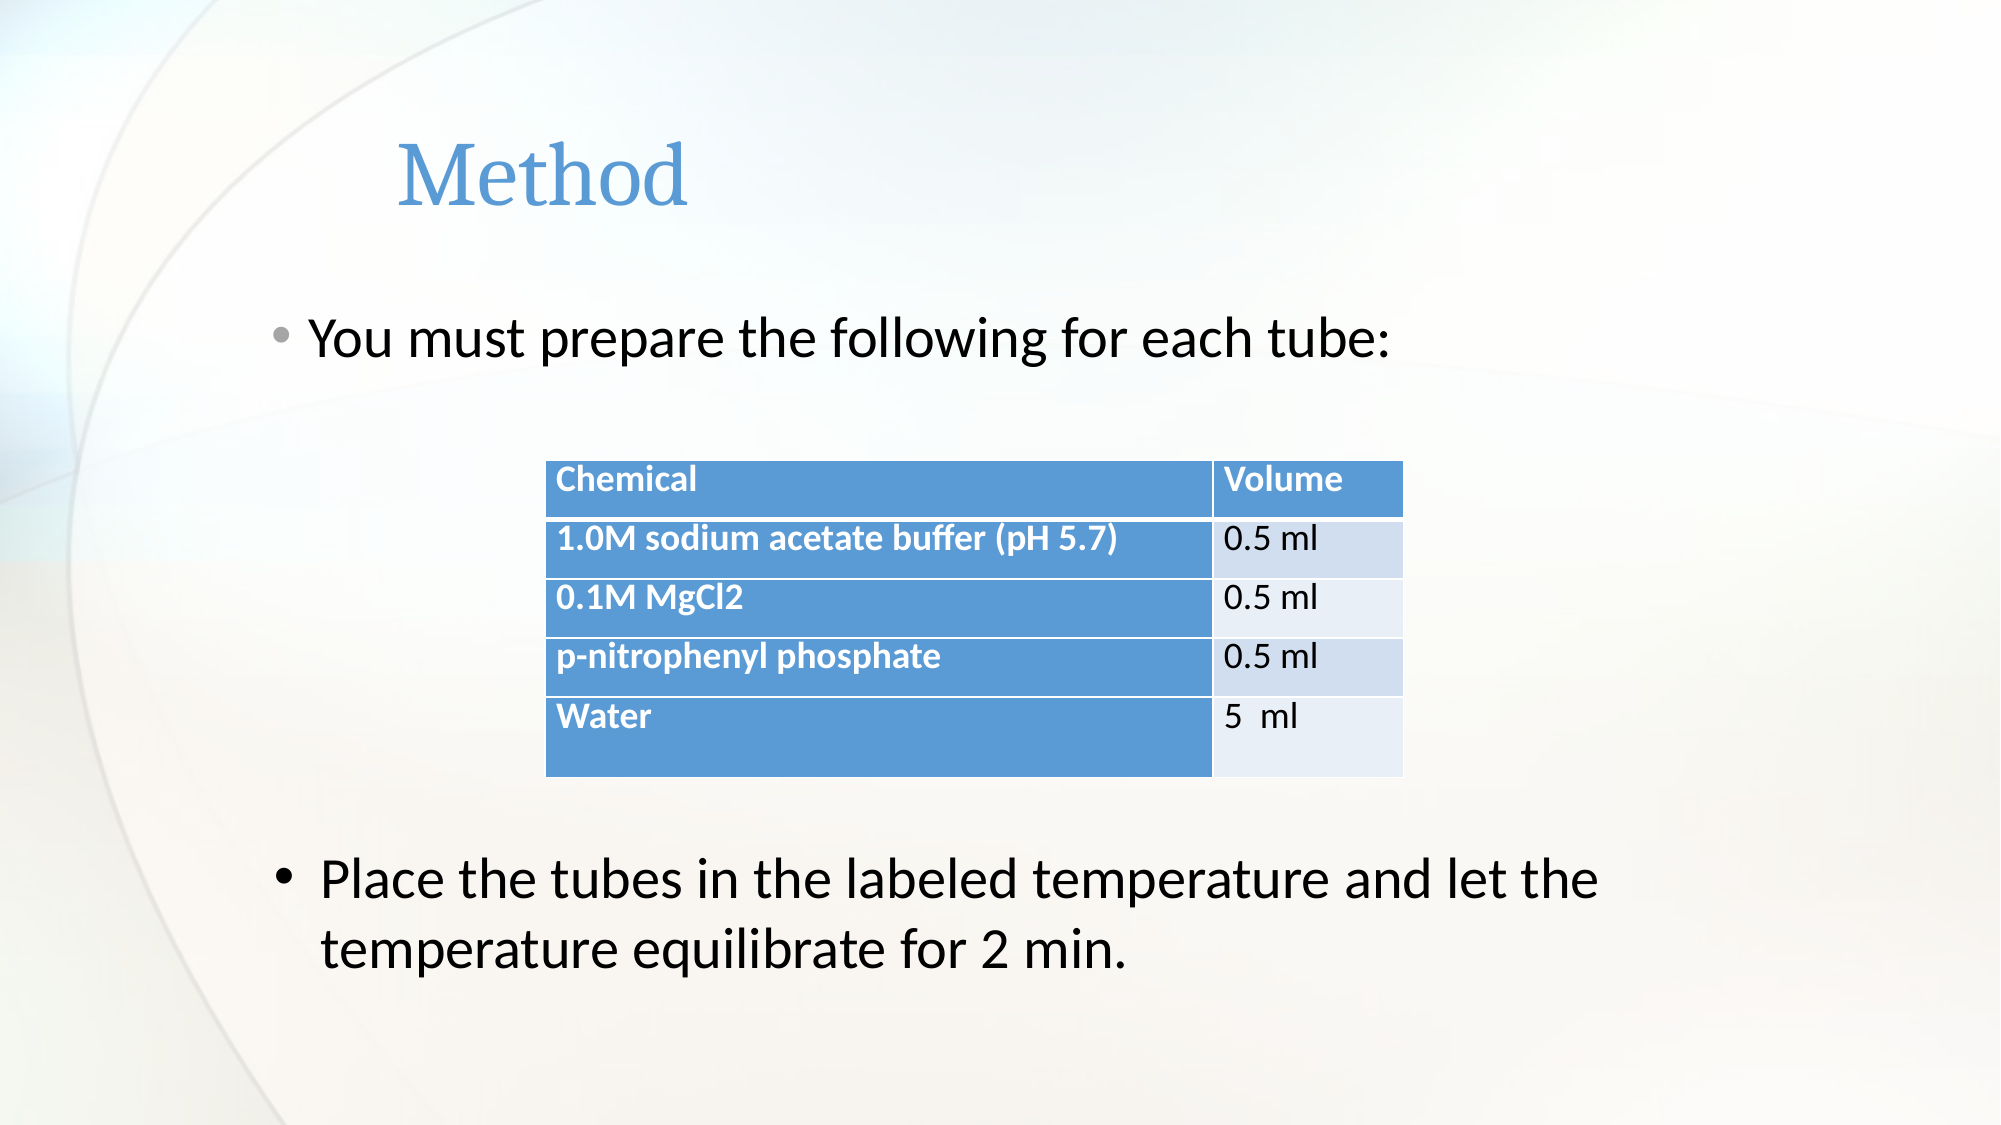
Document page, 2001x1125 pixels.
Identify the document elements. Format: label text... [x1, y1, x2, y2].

text_box Place the tubes in the labeled temperature and let the temperature equilibrate for 2 min. [259, 833, 1755, 988]
table_cell p-nitrophenyl phosphate [546, 639, 1212, 696]
table_cell 0.5 ml [1214, 522, 1403, 578]
list You must prepare the following for each tube: [256, 299, 1863, 1014]
table_header Volume [1214, 461, 1403, 517]
table_cell 5 ml [1214, 698, 1403, 777]
title Method [381, 59, 1863, 278]
table_cell Water [546, 698, 1212, 777]
table_cell 1.0M sodium acetate buffer (pH 5.7) [546, 522, 1212, 578]
table_header Chemical [546, 461, 1212, 517]
table_cell 0.1M MgCl2 [546, 580, 1212, 637]
table_cell 0.5 ml [1214, 580, 1403, 637]
table_cell 0.5 ml [1214, 639, 1403, 696]
